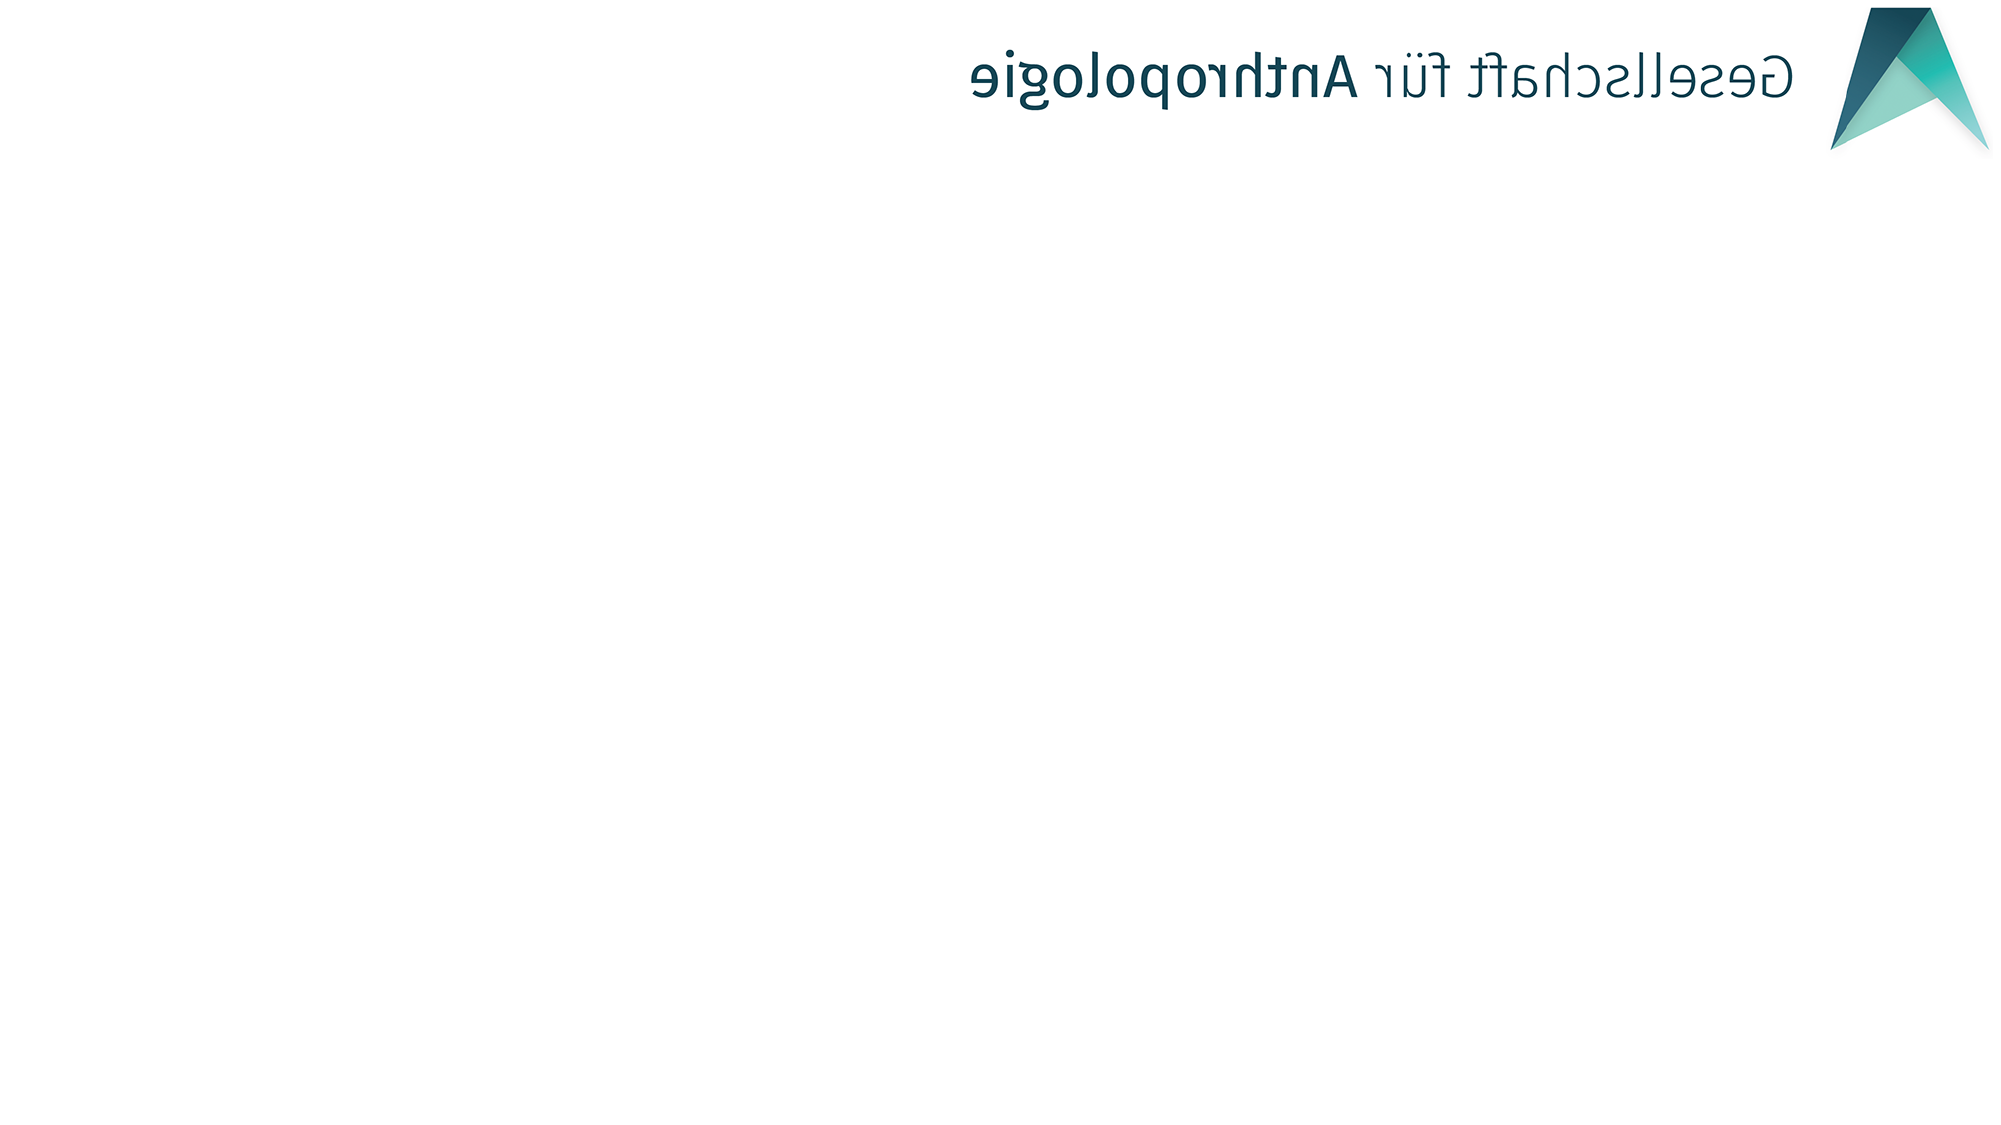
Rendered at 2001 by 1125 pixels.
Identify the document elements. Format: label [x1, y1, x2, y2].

picture [970, 7, 1993, 159]
